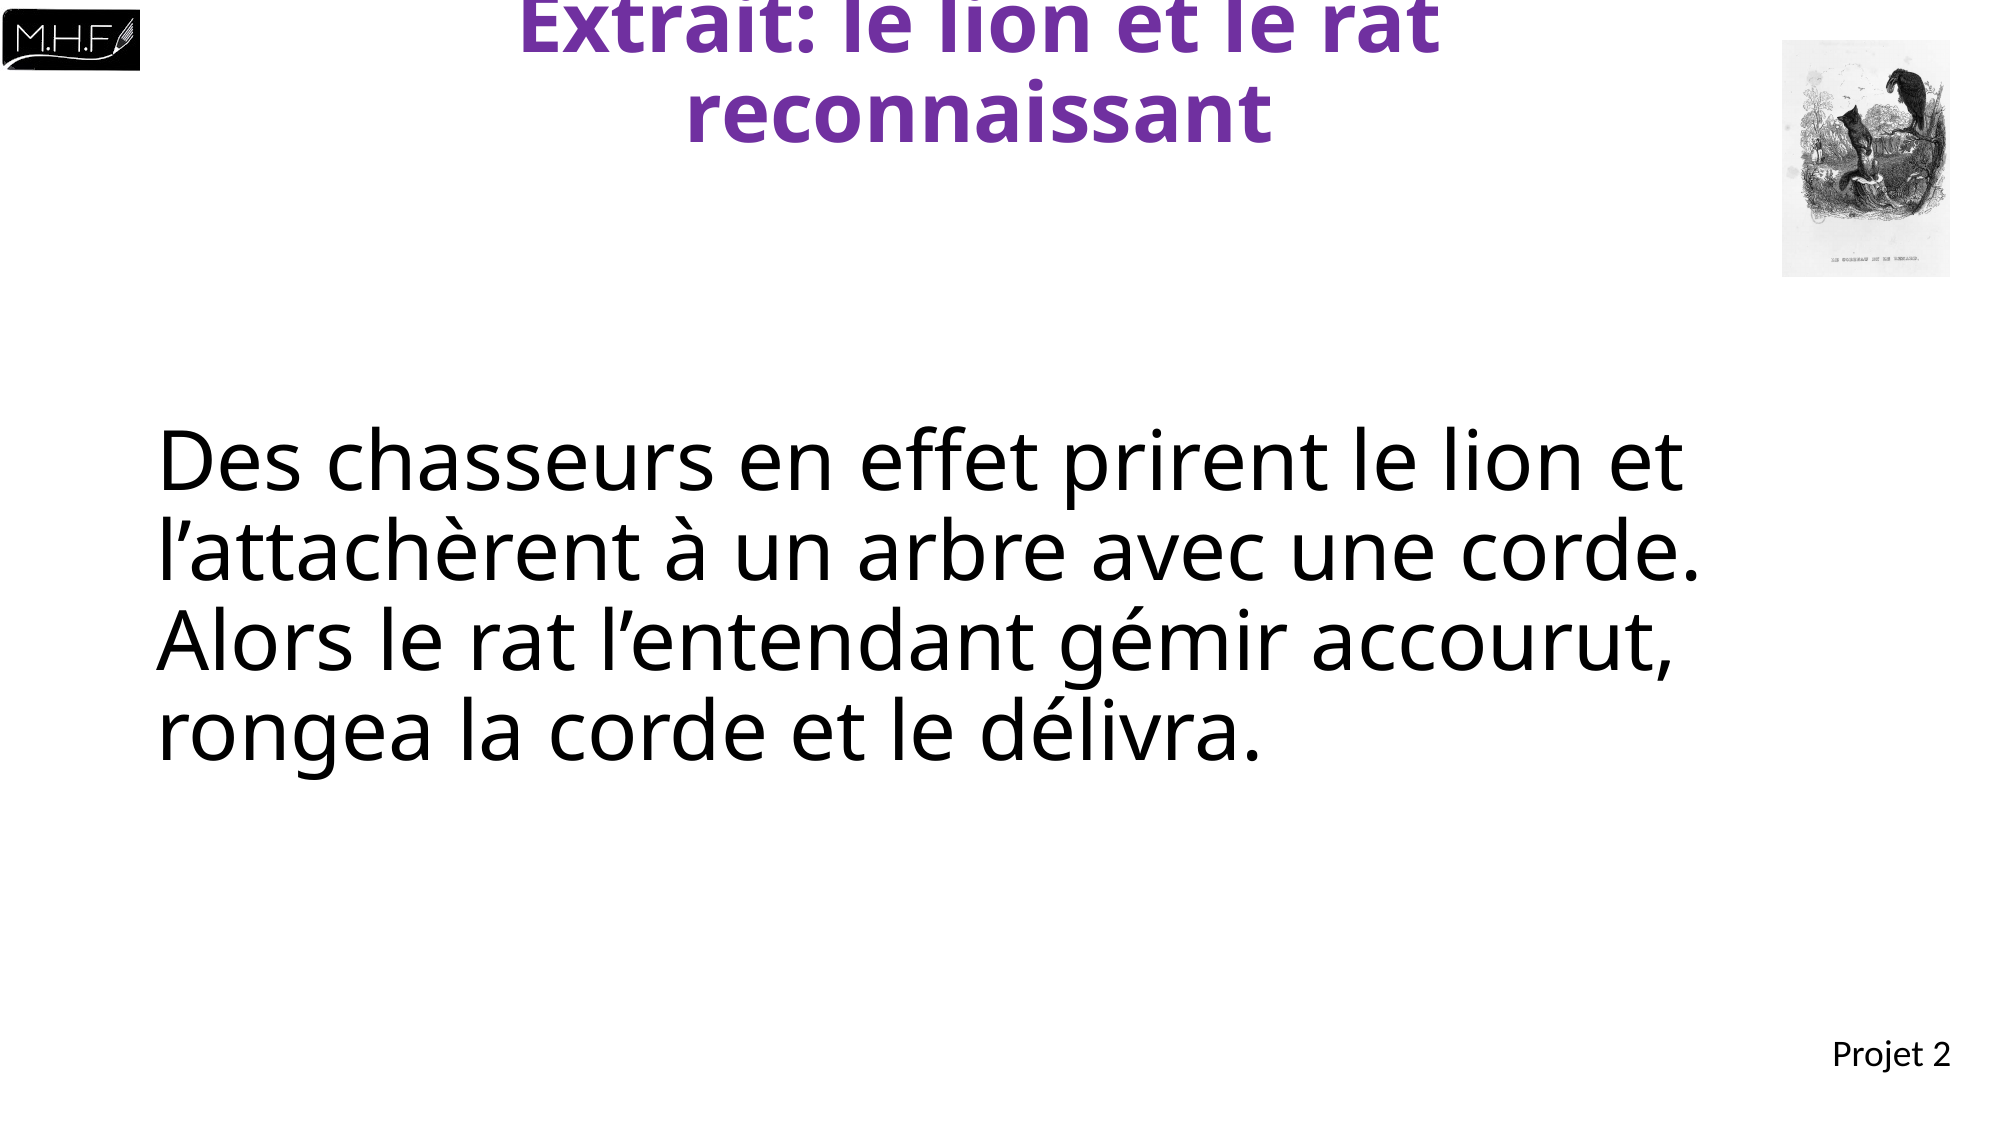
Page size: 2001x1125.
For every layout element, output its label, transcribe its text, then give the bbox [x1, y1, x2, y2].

picture [0, 7, 140, 74]
list Des chasseurs en effet prirent le lion et l’attachèrent à un arbre avec une corde. Alors le rat l’entendant gémir accourut, rongea la corde et le délivra. [141, 411, 1867, 1125]
picture [1782, 40, 1950, 277]
title Extrait: le lion et le rat reconnaissant [225, 29, 1734, 112]
text_box Projet 2 [1867, 1021, 1967, 1082]
